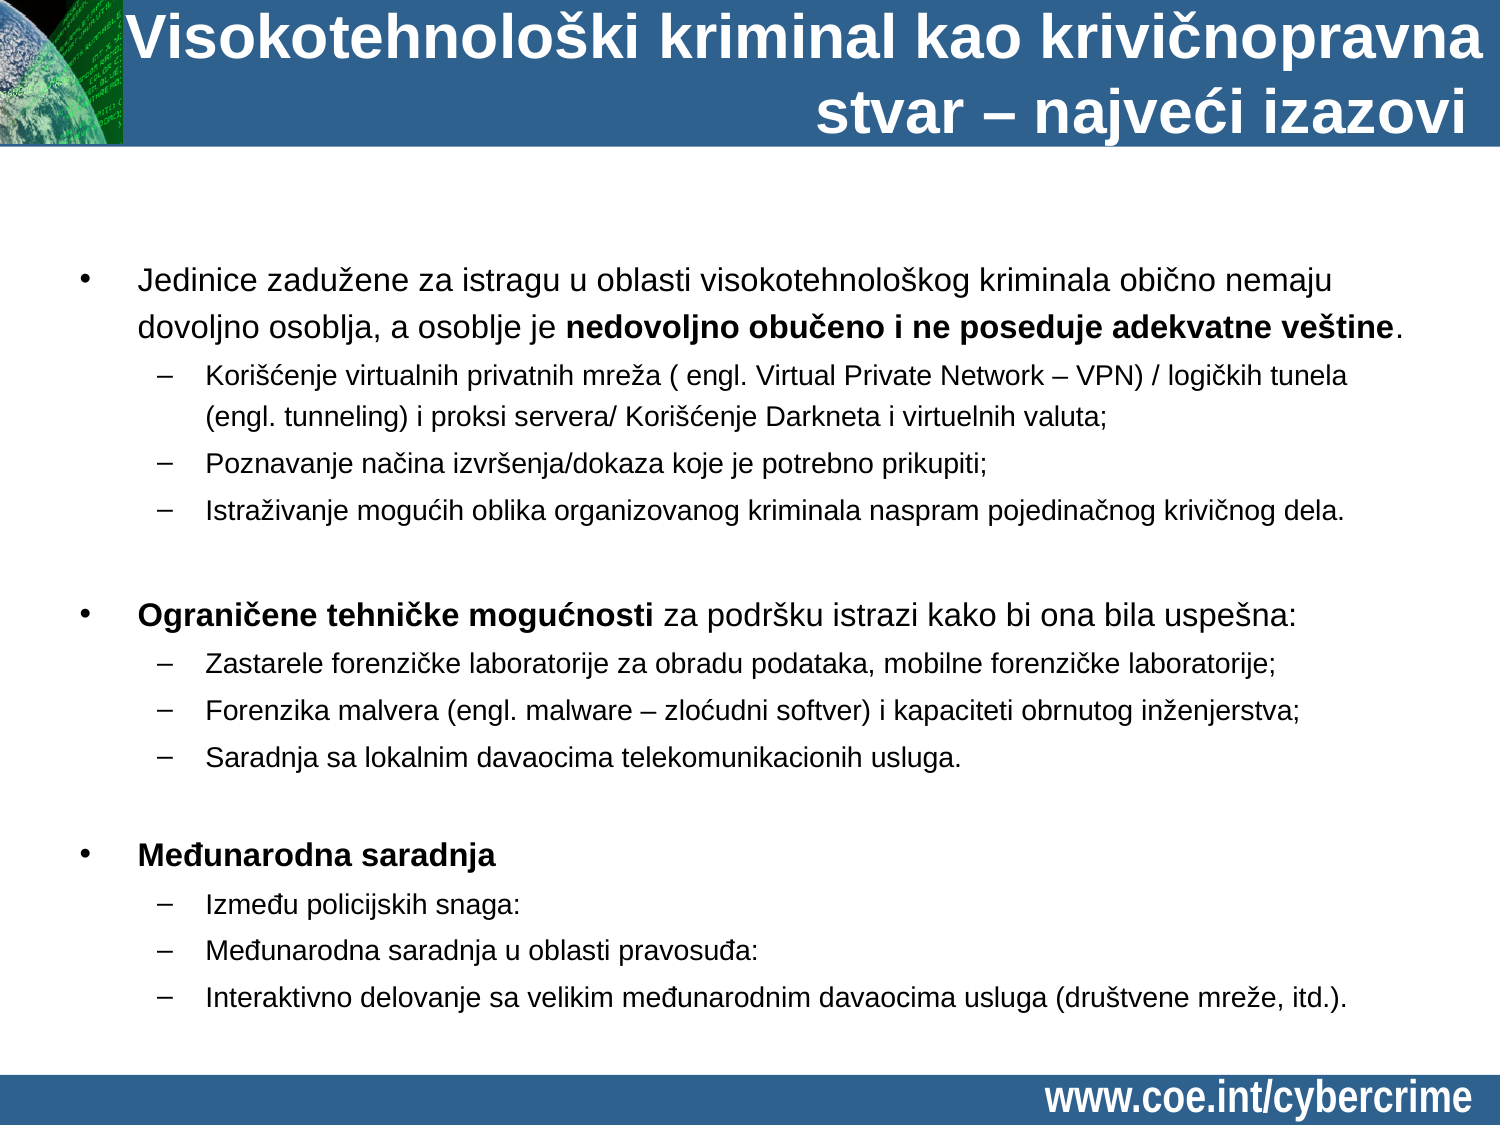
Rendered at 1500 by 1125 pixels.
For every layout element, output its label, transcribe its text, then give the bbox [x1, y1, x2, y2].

text_box Visokotehnološki kriminal kao krivičnopravna stvar – najveći izazovi [124, 0, 1500, 149]
text_box www.coe.int/cybercrime [1030, 1059, 1500, 1125]
picture [0, 0, 123, 144]
text_box Jedinice zadužene za istragu u oblasti visokotehnološkog kriminala obično nemaju dovoljno osoblja, a osoblje je nedovoljno obučeno i ne poseduje adekvatne veštine. Korišćenje virtualnih privatnih mreža ( engl. Virtual Private Network – VPN) / logičkih tunela (engl. tunneling) i proksi servera/ Korišćenje Darkneta i virtuelnih valuta; Poznavanje načina izvršenja/dokaza koje je potrebno prikupiti; Istraživanje mogućih oblika organizovanog kriminala naspram pojedinačnog krivičnog dela. Ograničene tehničke mogućnosti za podršku istrazi kako bi ona bila uspešna: Zastarele forenzičke laboratorije za obradu podataka, mobilne forenzičke laboratorije; Forenzika malvera (engl. malware – zloćudni softver) i kapaciteti obrnutog inženjerstva; Saradnja sa lokalnim davaocima telekomunikacionih usluga. Međunarodna saradnja Između policijskih snaga: Međunarodna saradnja u oblasti pravosuđa: Interaktivno delovanje sa velikim međunarodnim davaocima usluga (društvene mreže, itd.). [64, 243, 1437, 1035]
text_box [0, 1073, 1030, 1125]
